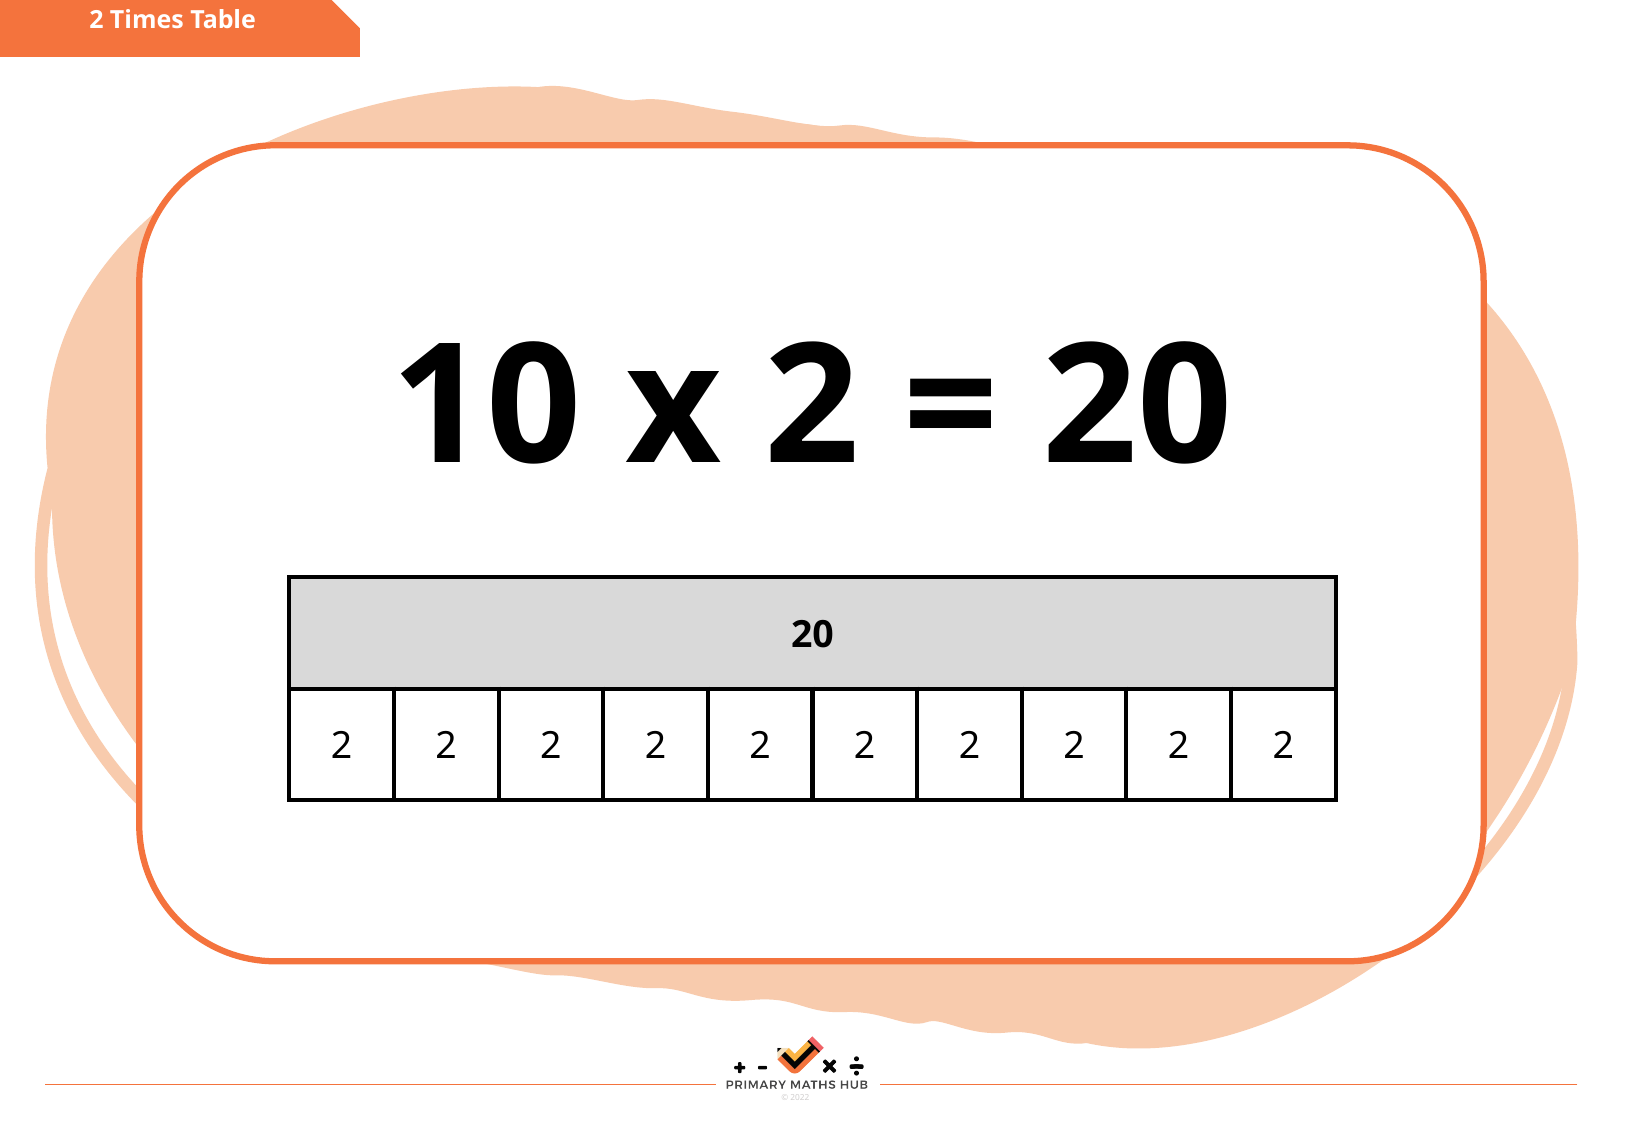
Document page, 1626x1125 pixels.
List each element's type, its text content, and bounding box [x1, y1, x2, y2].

table_cell 2 [1024, 691, 1124, 798]
text_box [1479, 300, 1579, 867]
table_cell 2 [1233, 691, 1334, 798]
text_box [273, 91, 956, 144]
text_box [496, 960, 1374, 1044]
text_box 2 Times Table [0, 0, 361, 58]
table_header 20 [291, 579, 1334, 687]
table_cell 2 [815, 691, 915, 798]
text_box © 2022 [720, 1084, 870, 1110]
table_cell 2 [1128, 691, 1229, 798]
text_box 10 x 2 = 20 [140, 288, 1485, 503]
table_cell 2 [919, 691, 1020, 798]
text_box [138, 144, 1485, 963]
picture [722, 1034, 872, 1094]
table_cell 2 [501, 691, 601, 798]
text_box [39, 214, 155, 799]
table_cell 2 [605, 691, 706, 798]
table_cell 2 [291, 691, 392, 798]
table_cell 2 [396, 691, 497, 798]
table_cell 2 [710, 691, 810, 798]
